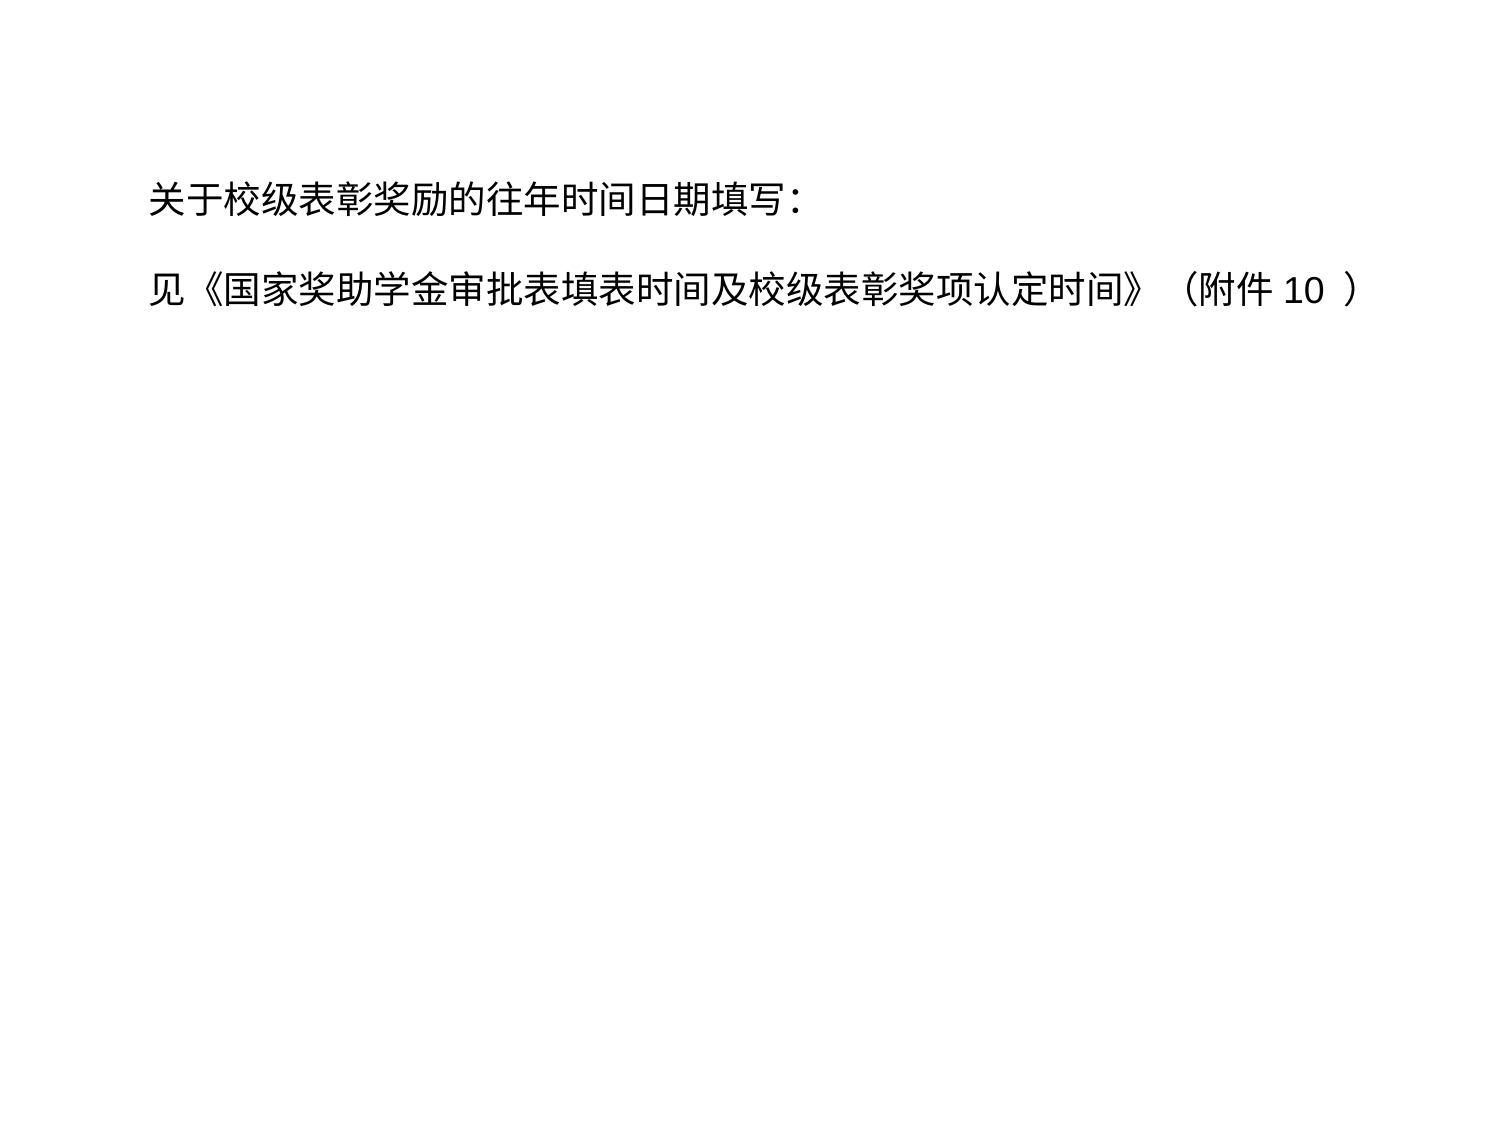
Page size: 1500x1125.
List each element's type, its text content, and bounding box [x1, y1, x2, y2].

text_box 关于校级表彰奖励的往年时间日期填写： 见《国家奖助学金审批表填表时间及校级表彰奖项认定时间》（附件10 ） [134, 168, 1435, 319]
